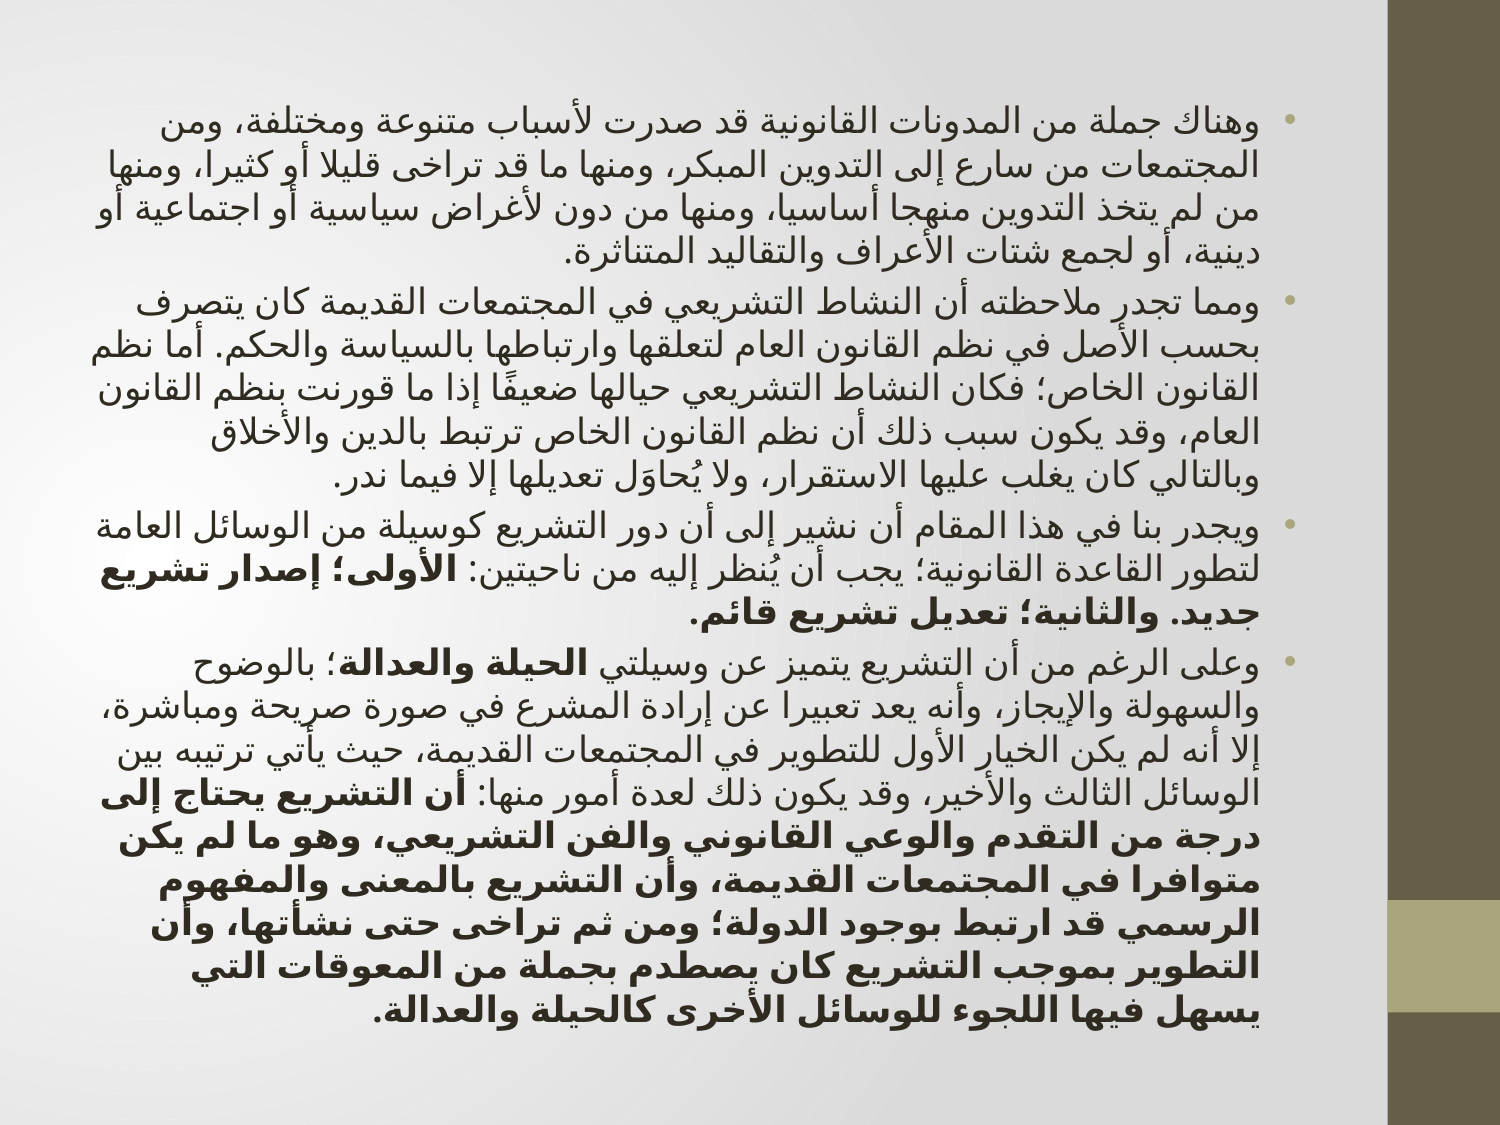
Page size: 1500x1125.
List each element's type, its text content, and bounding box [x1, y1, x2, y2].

list وهناك جملة من المدونات القانونية قد صدرت لأسباب متنوعة ومختلفة، ومن المجتمعات من سارع إلى التدوين المبكر، ومنها ما قد تراخى قليلا أو كثيرا، ومنها من لم يتخذ التدوين منهجا أساسيا، ومنها من دون لأغراض سياسية أو اجتماعية أو دينية، أو لجمع شتات الأعراف والتقاليد المتناثرة. ومما تجدر ملاحظته أن النشاط التشريعي في المجتمعات القديمة كان يتصرف بحسب الأصل في نظم القانون العام لتعلقها وارتباطها بالسياسة والحكم. أما نظم القانون الخاص؛ فكان النشاط التشريعي حيالها ضعيفًا إذا ما قورنت بنظم القانون العام، وقد يكون سبب ذلك أن نظم القانون الخاص ترتبط بالدين والأخلاق وبالتالي كان يغلب عليها الاستقرار، ولا يُحاوَل تعديلها إلا فيما ندر. ويجدر بنا في هذا المقام أن نشير إلى أن دور التشريع كوسيلة من الوسائل العامة لتطور القاعدة القانونية؛ يجب أن يُنظر إليه من ناحيتين: الأولى؛ إصدار تشريع جديد. والثانية؛ تعديل تشريع قائم. وعلى الرغم من أن التشريع يتميز عن وسيلتي الحيلة والعدالة؛ بالوضوح والسهولة والإيجاز، وأنه يعد تعبيرا عن إرادة المشرع في صورة صريحة ومباشرة، إلا أنه لم يكن الخيار الأول للتطوير في المجتمعات القديمة، حيث يأتي ترتيبه بين الوسائل الثالث والأخير، وقد يكون ذلك لعدة أمور منها: أن التشريع يحتاج إلى درجة من التقدم والوعي القانوني والفن التشريعي، وهو ما لم يكن متوافرا في المجتمعات القديمة، وأن التشريع بالمعنى والمفهوم الرسمي قد ارتبط بوجود الدولة؛ ومن ثم تراخى حتى نشأتها، وأن التطوير بموجب التشريع كان يصطدم بجملة من المعوقات التي يسهل فيها اللجوء للوسائل الأخرى كالحيلة والعدالة. [75, 90, 1325, 1050]
